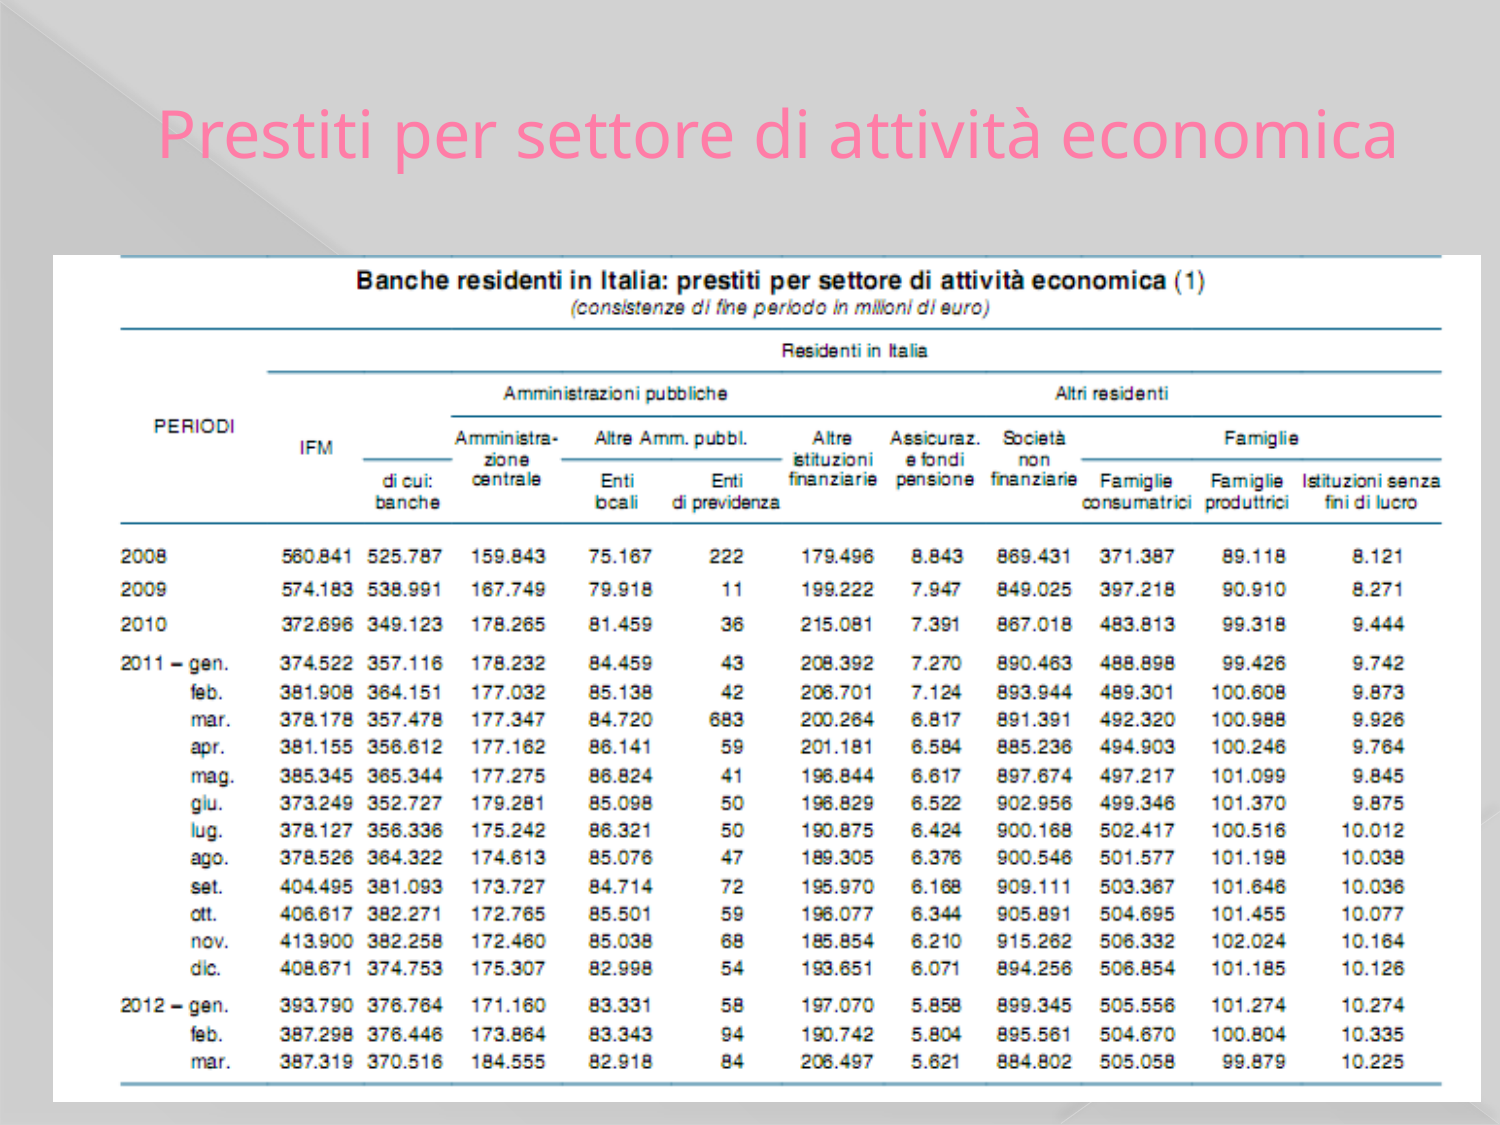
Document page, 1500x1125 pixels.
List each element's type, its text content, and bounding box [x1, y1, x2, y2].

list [52, 255, 1487, 1102]
title Prestiti per settore di attività economica [75, 43, 1425, 220]
